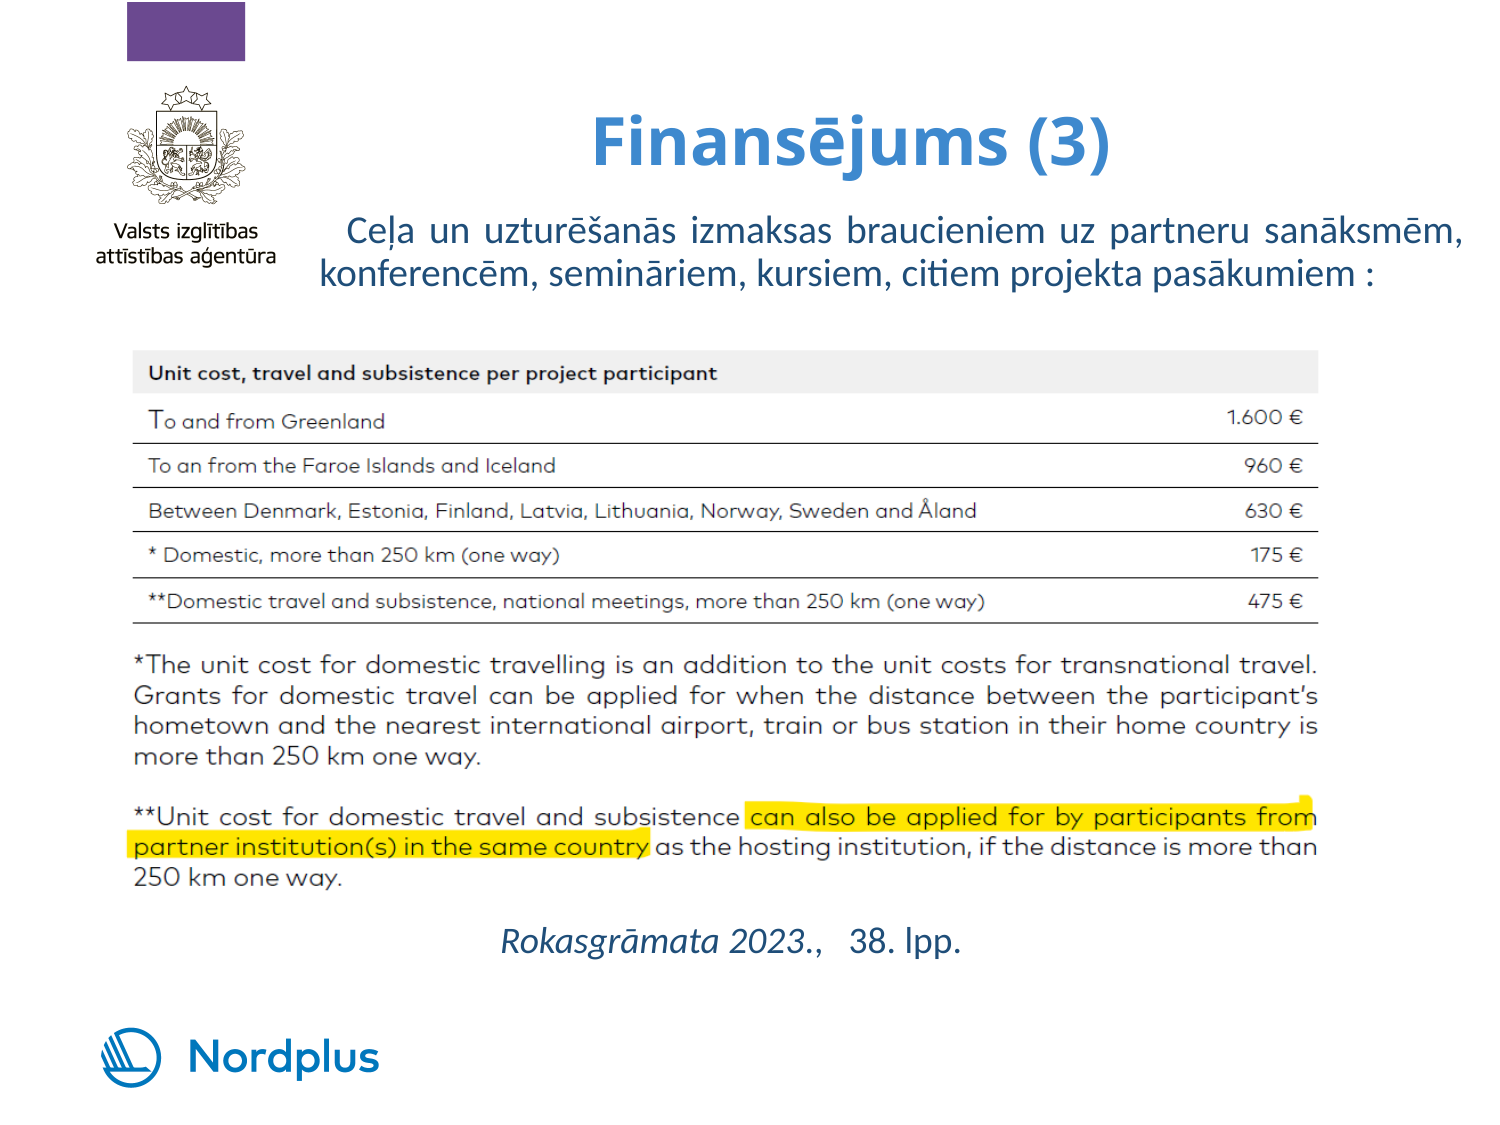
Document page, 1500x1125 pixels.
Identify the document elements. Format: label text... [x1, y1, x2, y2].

list Ceļa un uzturēšanās izmaksas braucieniem uz partneru sanāksmēm, konferencēm, semināriem, kursiem, citiem projekta pasākumiem : [304, 201, 1481, 337]
title Finansējums (3) [304, 59, 1397, 201]
picture [0, 0, 1500, 1125]
text_box Rokasgrāmata 2023., 38. lpp. [476, 913, 988, 970]
